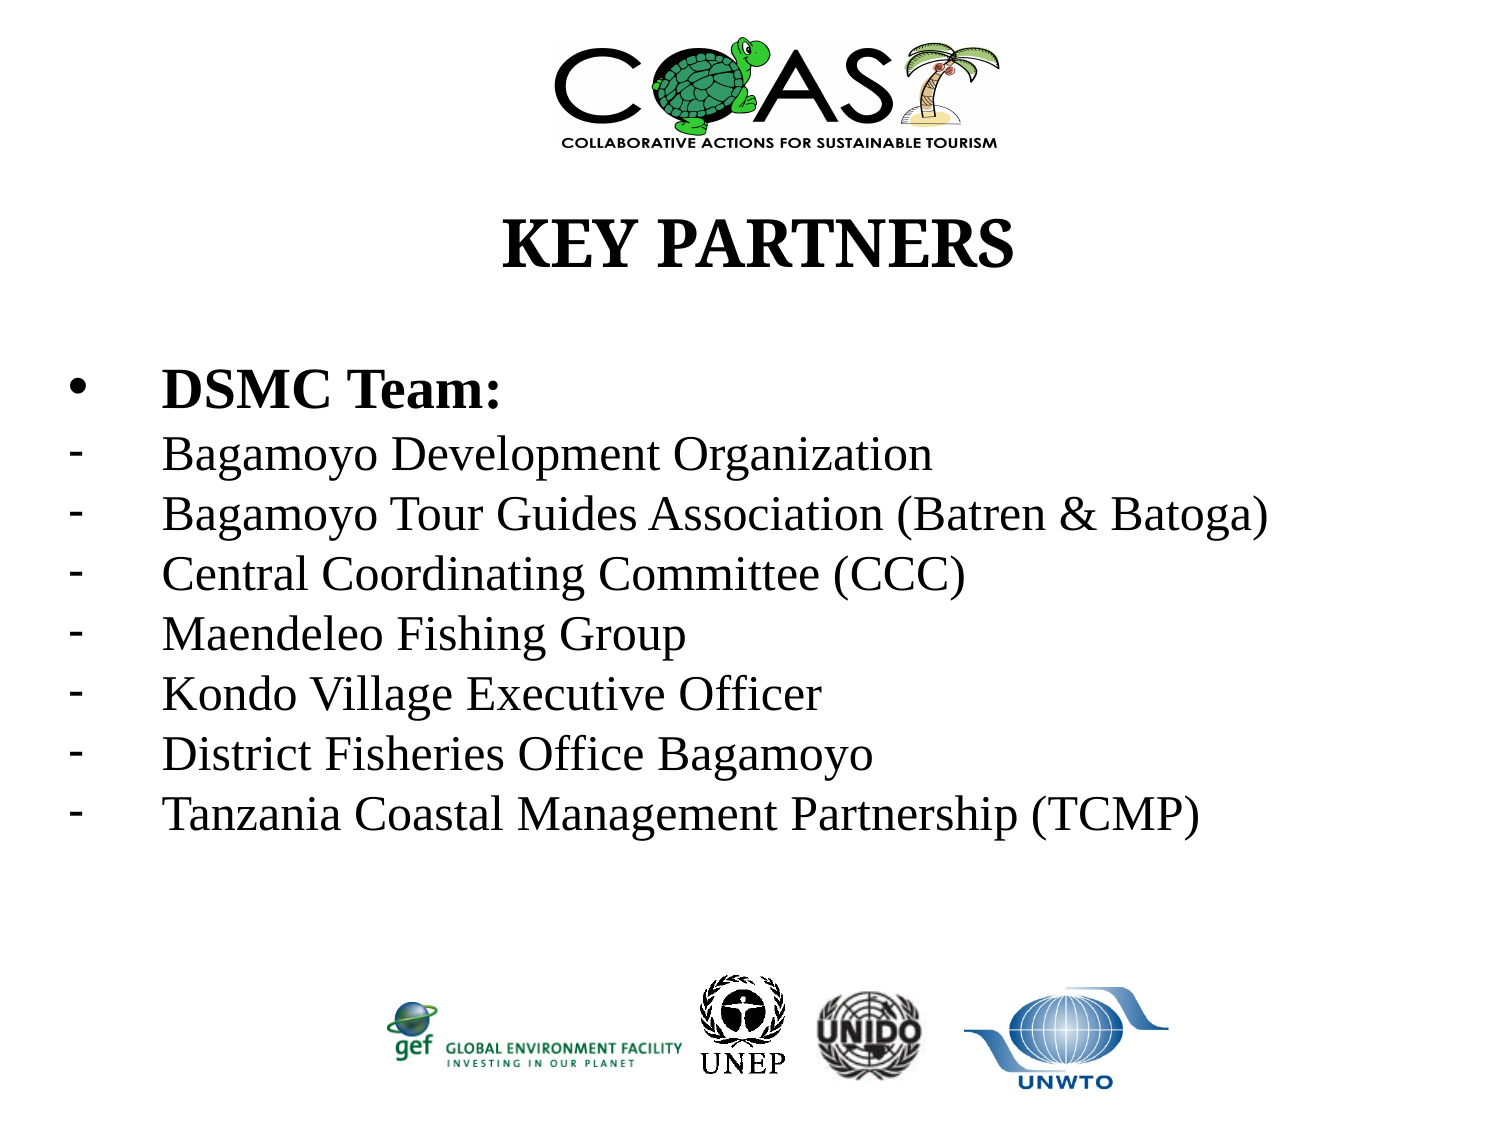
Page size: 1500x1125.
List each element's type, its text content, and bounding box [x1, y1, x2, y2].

title [50, 462, 1463, 988]
picture [962, 988, 1172, 1107]
picture [800, 988, 933, 1082]
picture [549, 37, 1000, 148]
picture [387, 999, 682, 1075]
text_box KEY PARTNERS DSMC Team: Bagamoyo Development Organization Bagamoyo Tour Guides Association (Batren & Batoga) Central Coordinating Committee (CCC) Maendeleo Fishing Group Kondo Village Executive Officer District Fisheries Office Bagamoyo Tanzania Coastal Management Partnership (TCMP) [53, 159, 1466, 982]
picture [699, 988, 786, 1074]
